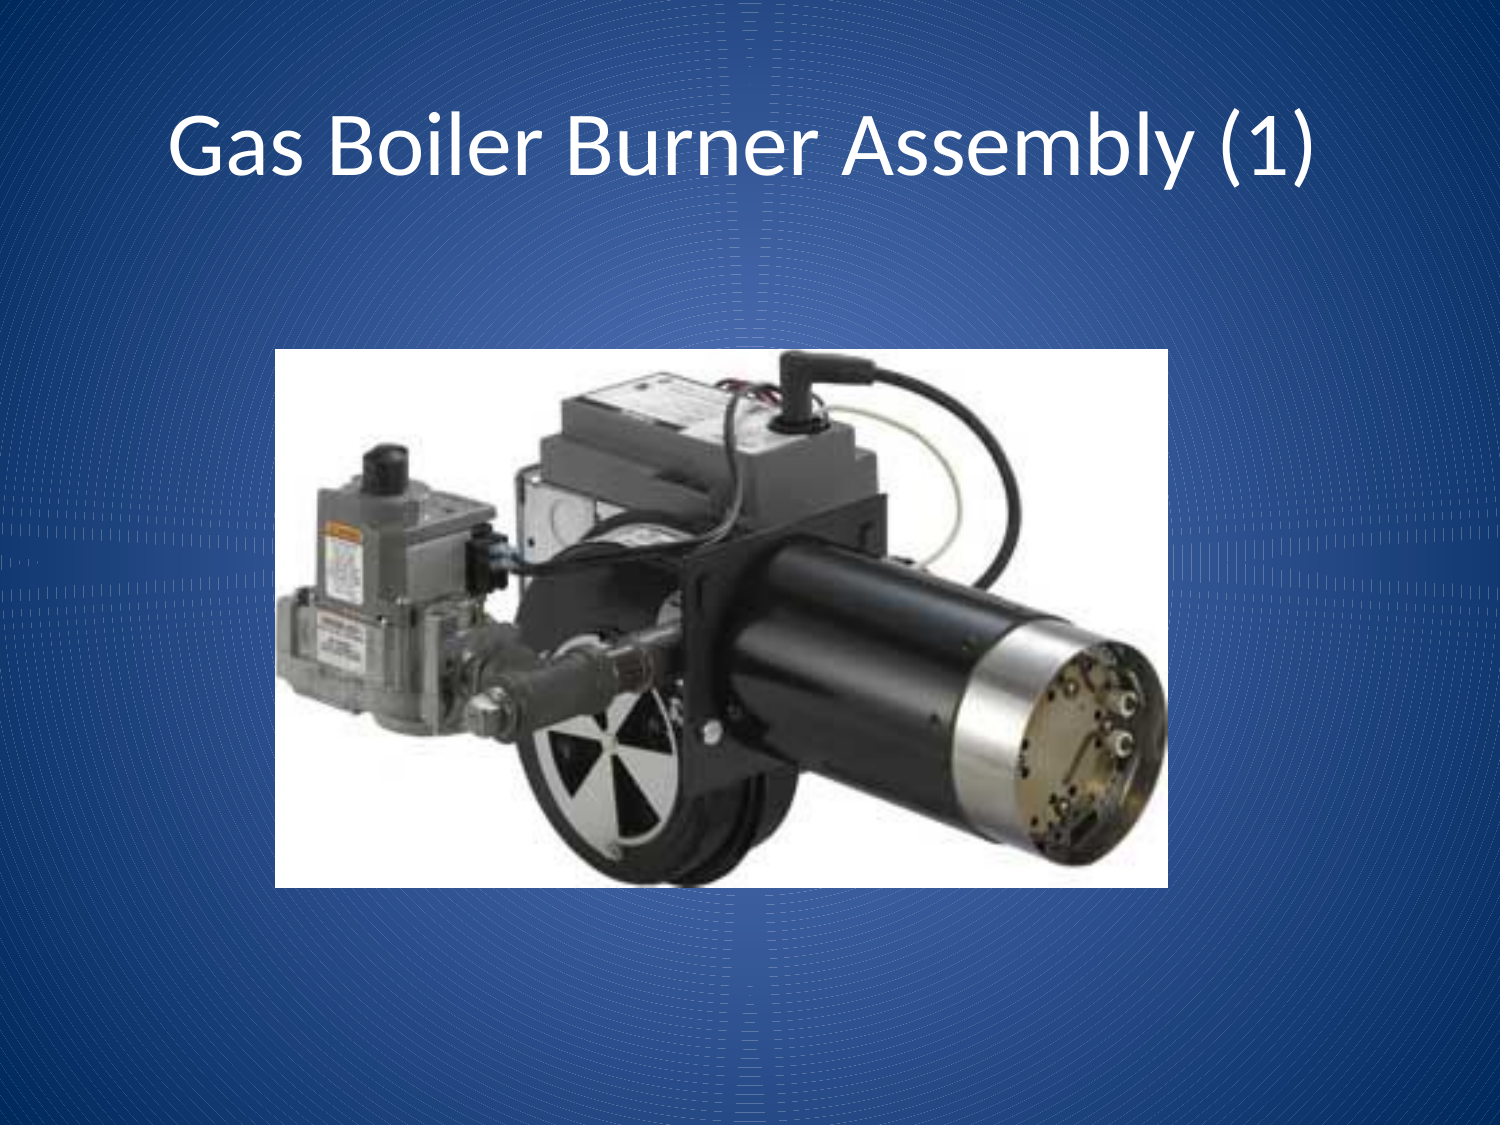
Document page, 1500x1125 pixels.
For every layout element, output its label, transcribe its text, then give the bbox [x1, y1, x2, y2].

title Gas Boiler Burner Assembly (1) [12, 45, 1475, 233]
picture [274, 349, 1168, 888]
